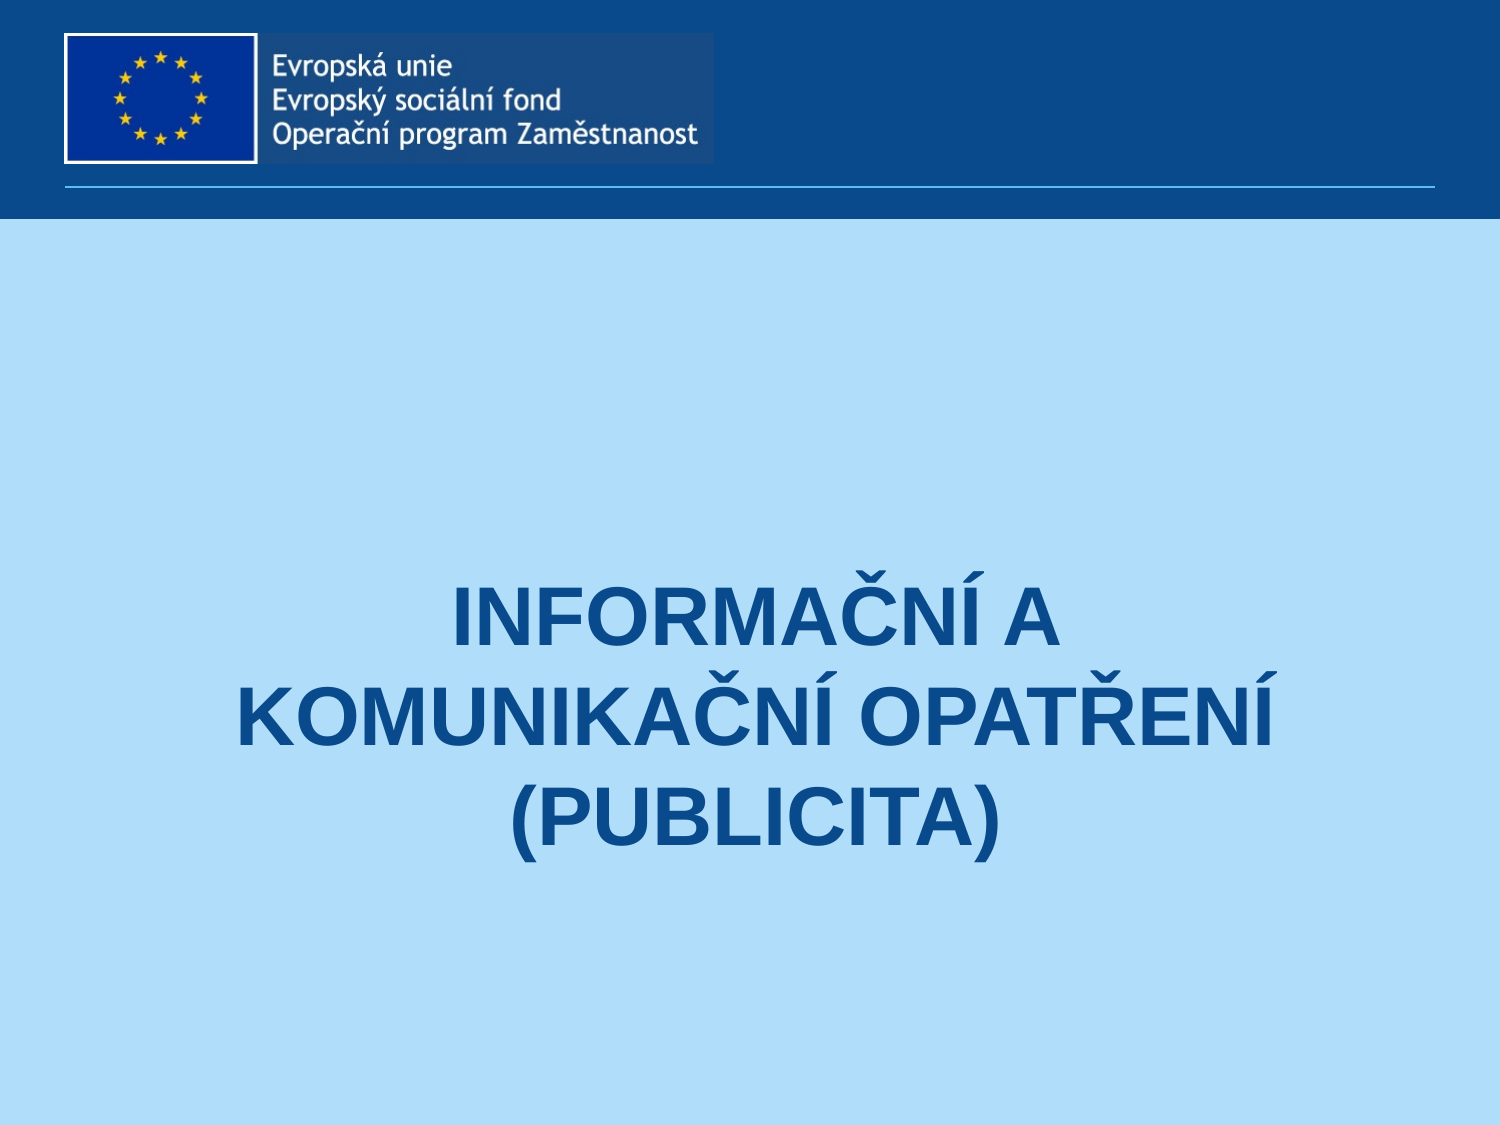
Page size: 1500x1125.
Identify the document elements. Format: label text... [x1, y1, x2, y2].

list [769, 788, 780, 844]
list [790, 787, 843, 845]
picture [64, 33, 714, 164]
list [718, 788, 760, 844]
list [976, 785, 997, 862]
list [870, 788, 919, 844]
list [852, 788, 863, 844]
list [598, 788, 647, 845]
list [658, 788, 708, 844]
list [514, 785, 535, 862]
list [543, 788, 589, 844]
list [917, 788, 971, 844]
title Informační a komunikační opatření (publicita) [159, 562, 1353, 776]
